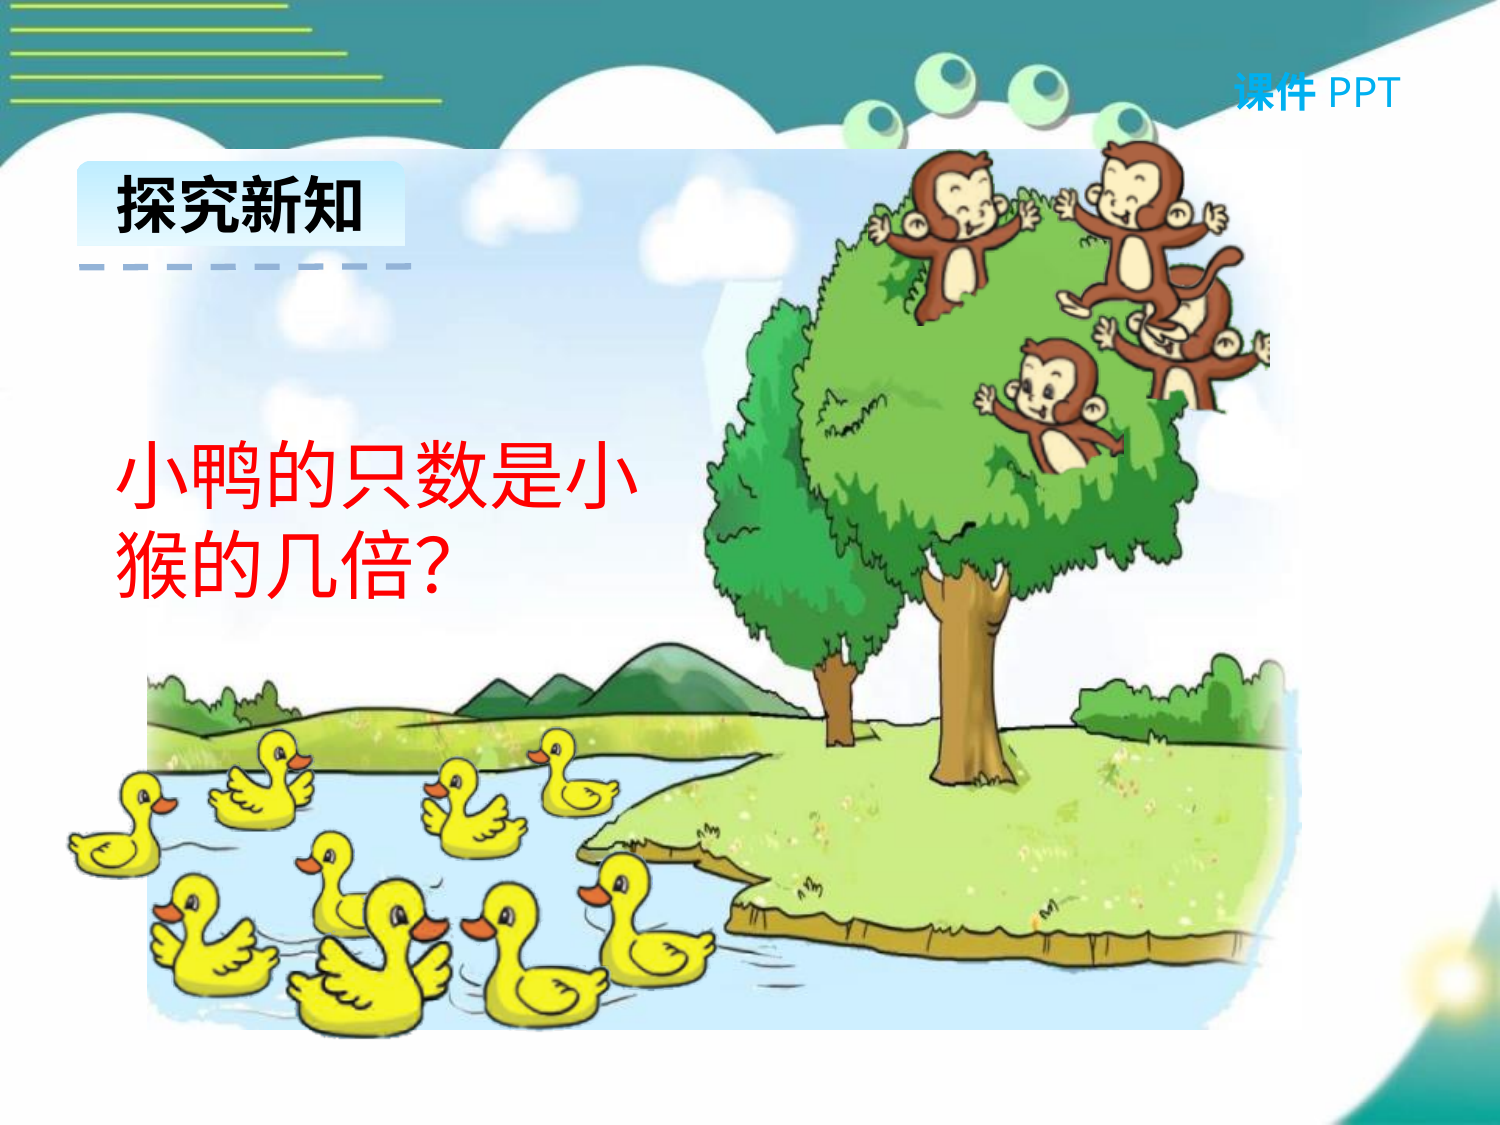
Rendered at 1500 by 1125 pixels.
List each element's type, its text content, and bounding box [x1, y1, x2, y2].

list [147, 148, 1303, 1030]
text_box 课件PPT [1218, 58, 1418, 124]
text_box 小鸭的只数是小猴的几倍？ [100, 420, 142, 616]
picture [0, 0, 1500, 1125]
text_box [76, 160, 420, 268]
